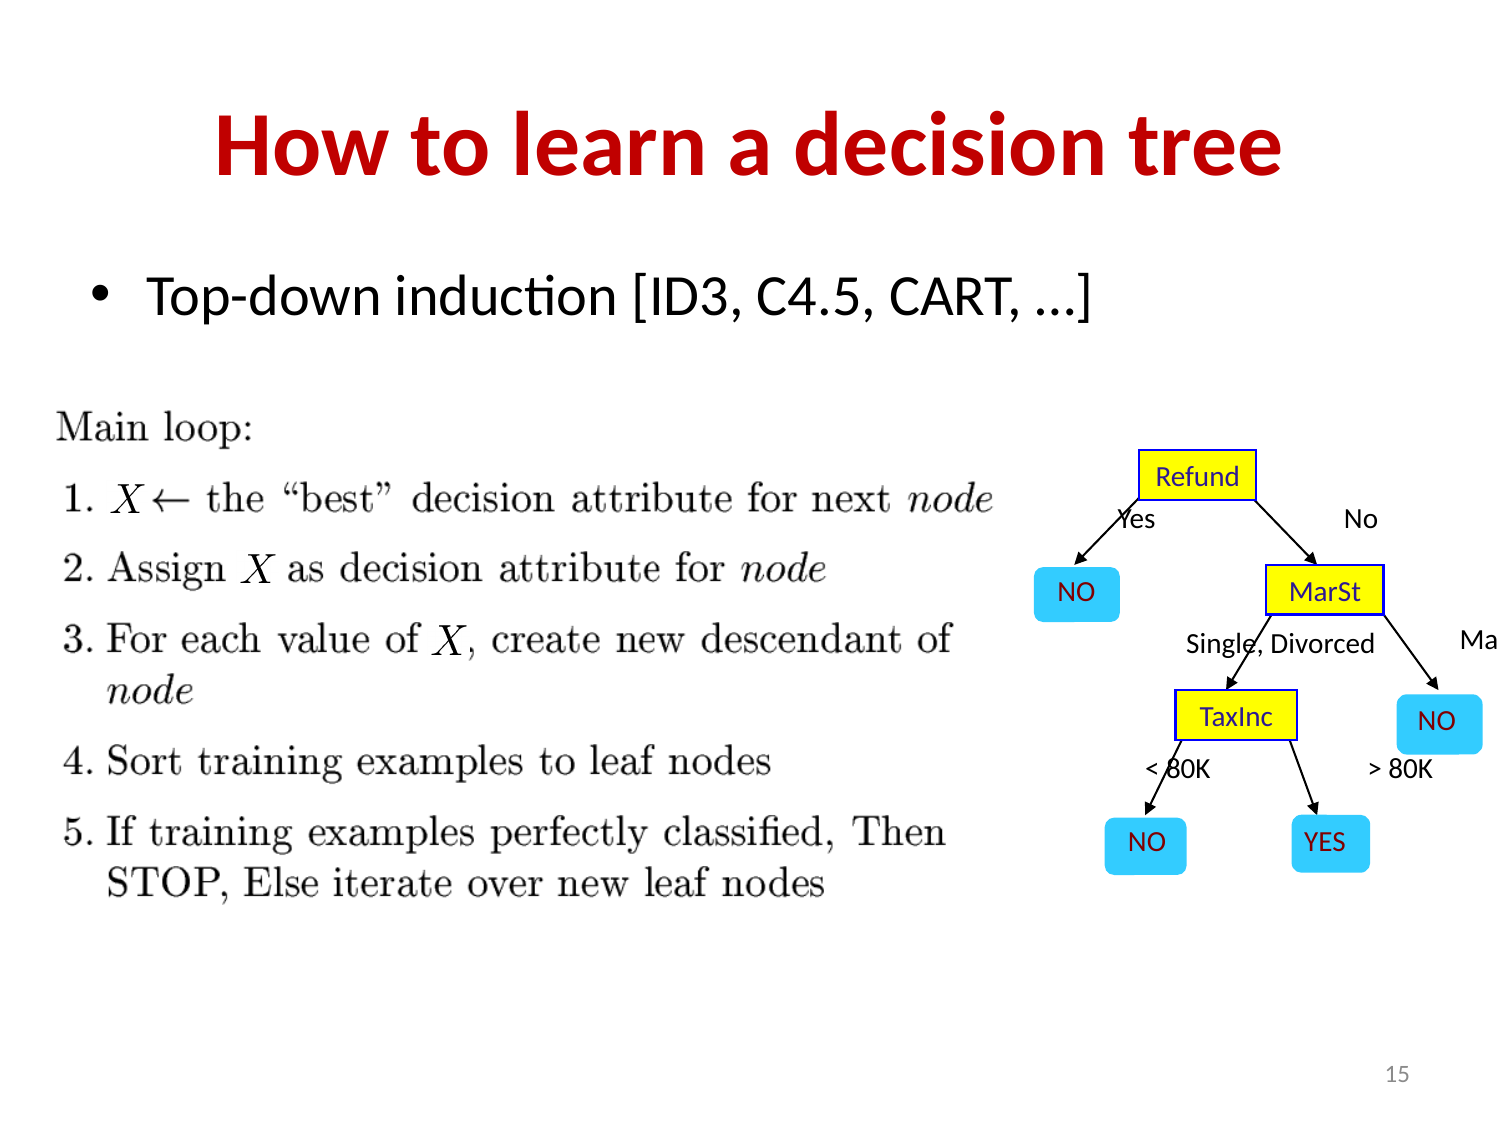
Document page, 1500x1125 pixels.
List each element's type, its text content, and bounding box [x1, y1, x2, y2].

picture [16, 387, 1013, 926]
list Top-down induction [ID3, C4.5, CART, …] [75, 249, 1425, 993]
title How to learn a decision tree [75, 45, 1425, 233]
slide_number 15 [1074, 1042, 1425, 1103]
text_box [1033, 449, 1500, 876]
